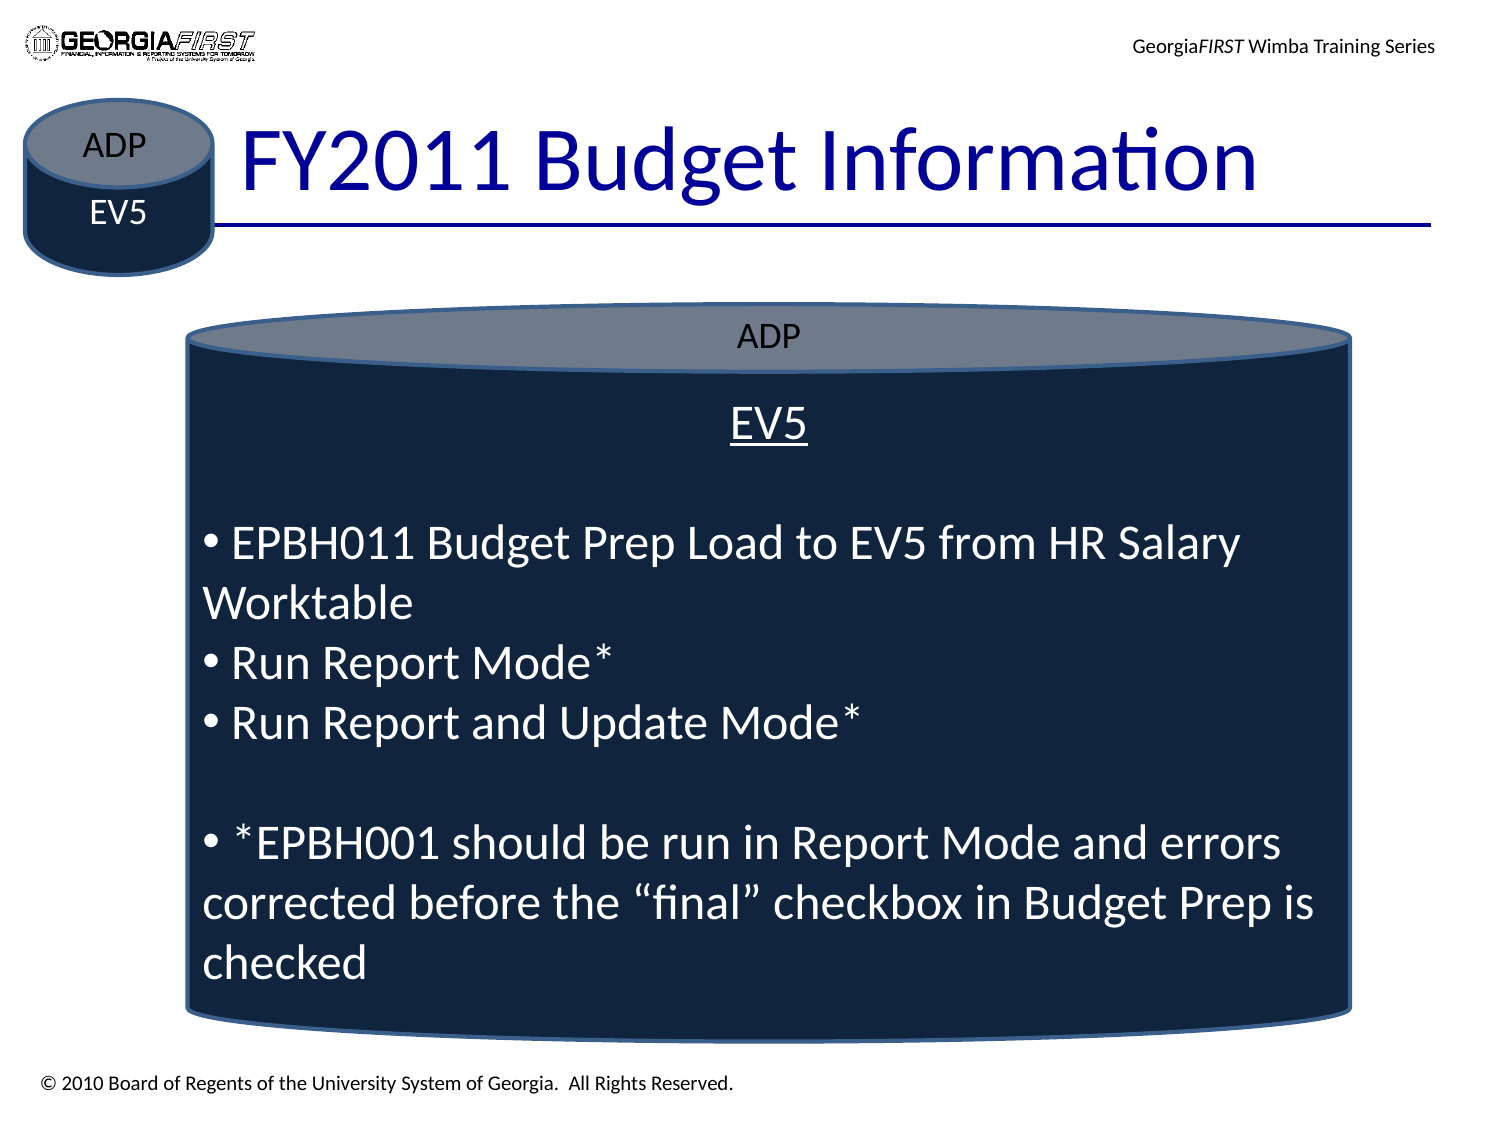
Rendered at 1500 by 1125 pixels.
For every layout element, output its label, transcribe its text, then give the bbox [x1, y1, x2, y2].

title FY2011 Budget Information [225, 75, 1438, 233]
picture [24, 24, 255, 63]
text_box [24, 99, 213, 276]
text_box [187, 303, 1351, 1042]
